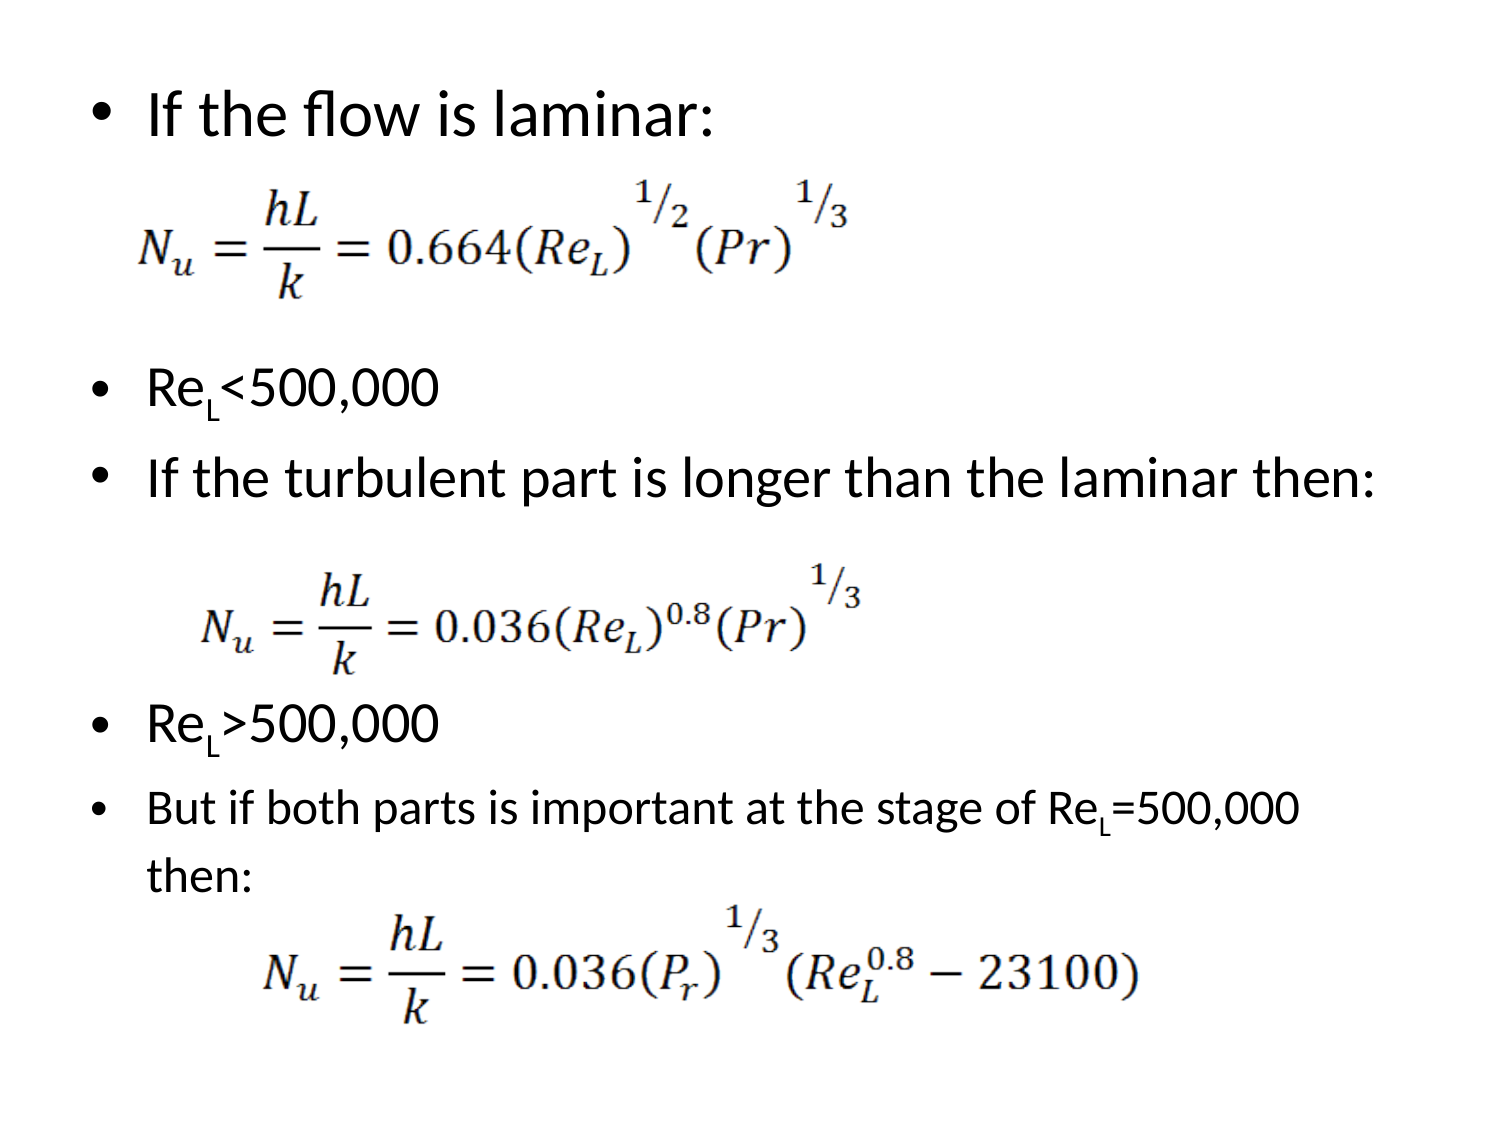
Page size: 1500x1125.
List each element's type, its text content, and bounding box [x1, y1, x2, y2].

picture [199, 558, 863, 687]
picture [262, 899, 1140, 1037]
list If the flow is laminar: ReL<500,000 If the turbulent part is longer than the laminar then: ReL>500,000 But if both parts is important at the stage of ReL=500,000 then: [75, 62, 1425, 1050]
picture [137, 174, 852, 312]
